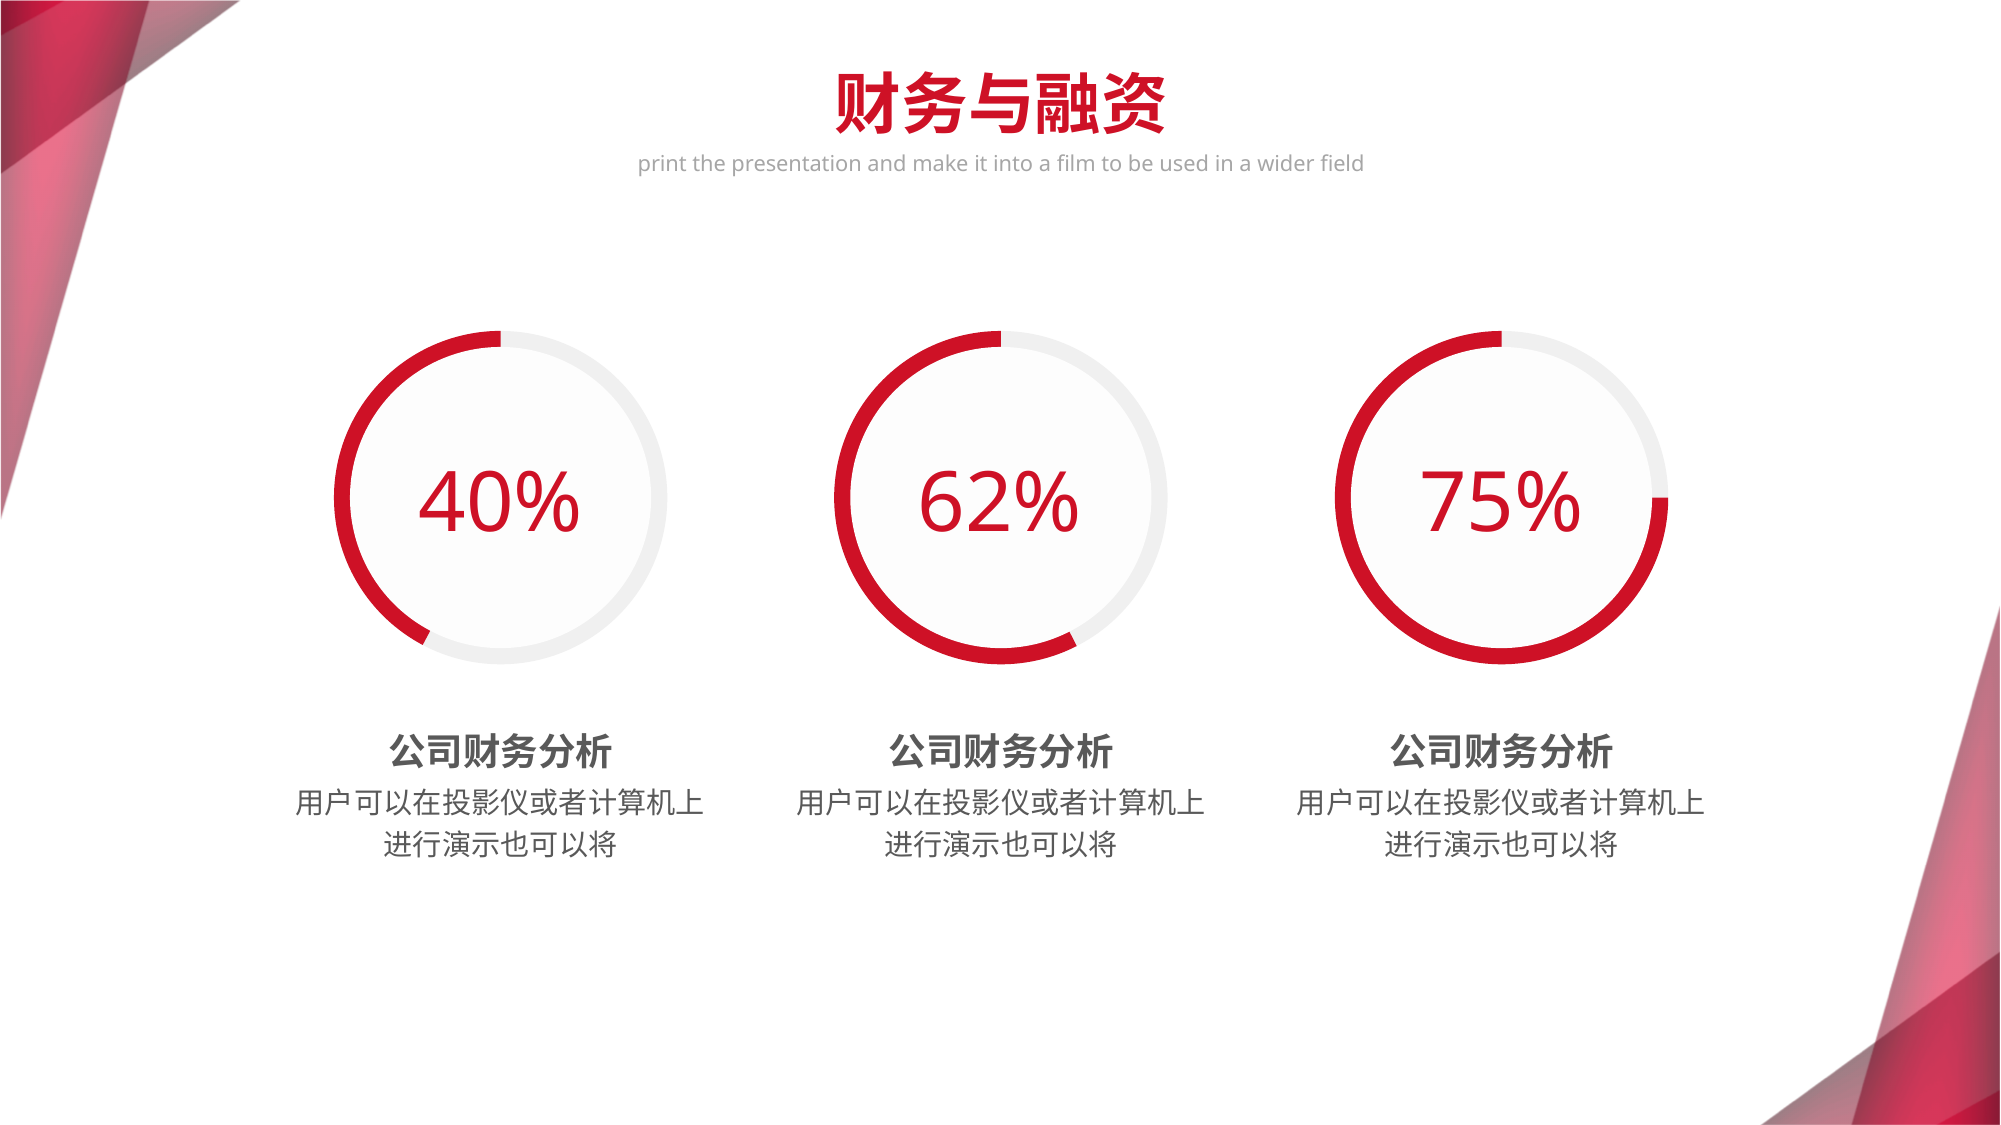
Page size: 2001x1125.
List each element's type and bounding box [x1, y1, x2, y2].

text_box [544, 54, 1459, 184]
picture [1698, 606, 2000, 1124]
text_box [778, 711, 1224, 871]
text_box [333, 330, 668, 665]
text_box [1279, 711, 1724, 871]
picture [1, 1, 303, 519]
text_box [834, 330, 1168, 665]
text_box [278, 711, 723, 871]
text_box [1334, 330, 1669, 665]
